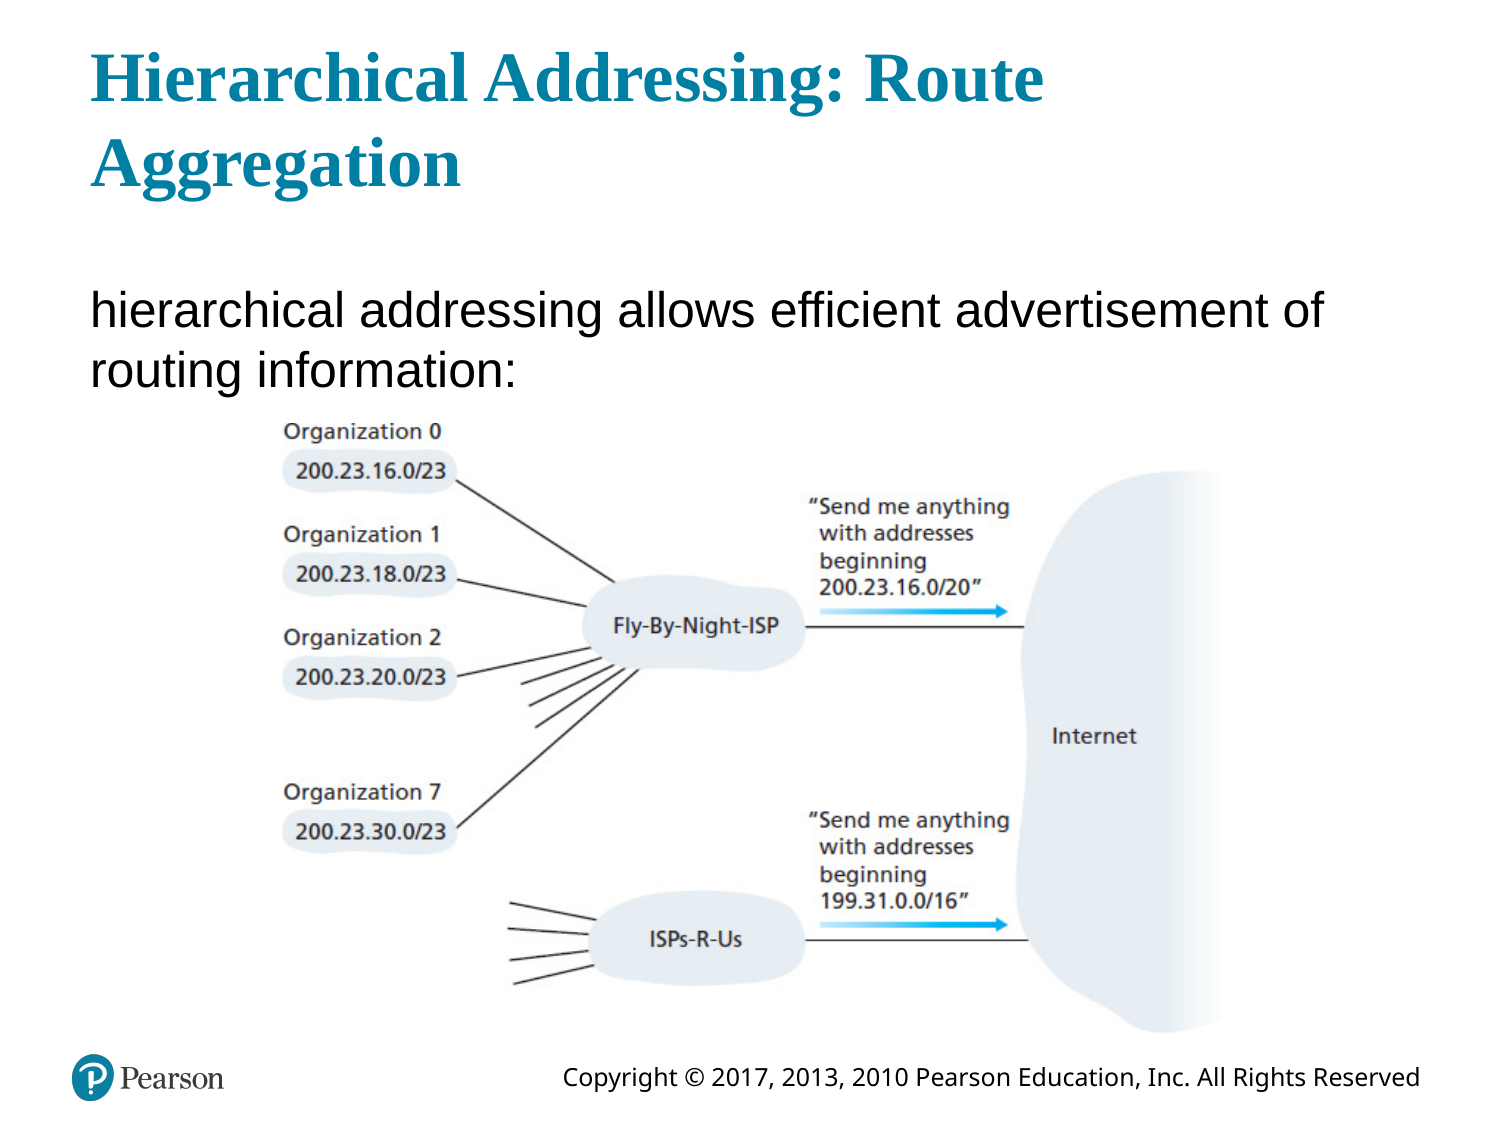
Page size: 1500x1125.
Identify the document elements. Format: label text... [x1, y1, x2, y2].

picture [72, 1054, 88, 1070]
picture [98, 1054, 224, 1101]
list hierarchical addressing allows efficient advertisement of routing information: [75, 262, 1425, 399]
title Hierarchical Addressing: Route Aggregation [75, 35, 1425, 216]
picture [72, 1087, 83, 1101]
picture [282, 423, 1223, 1034]
picture [80, 1063, 106, 1088]
